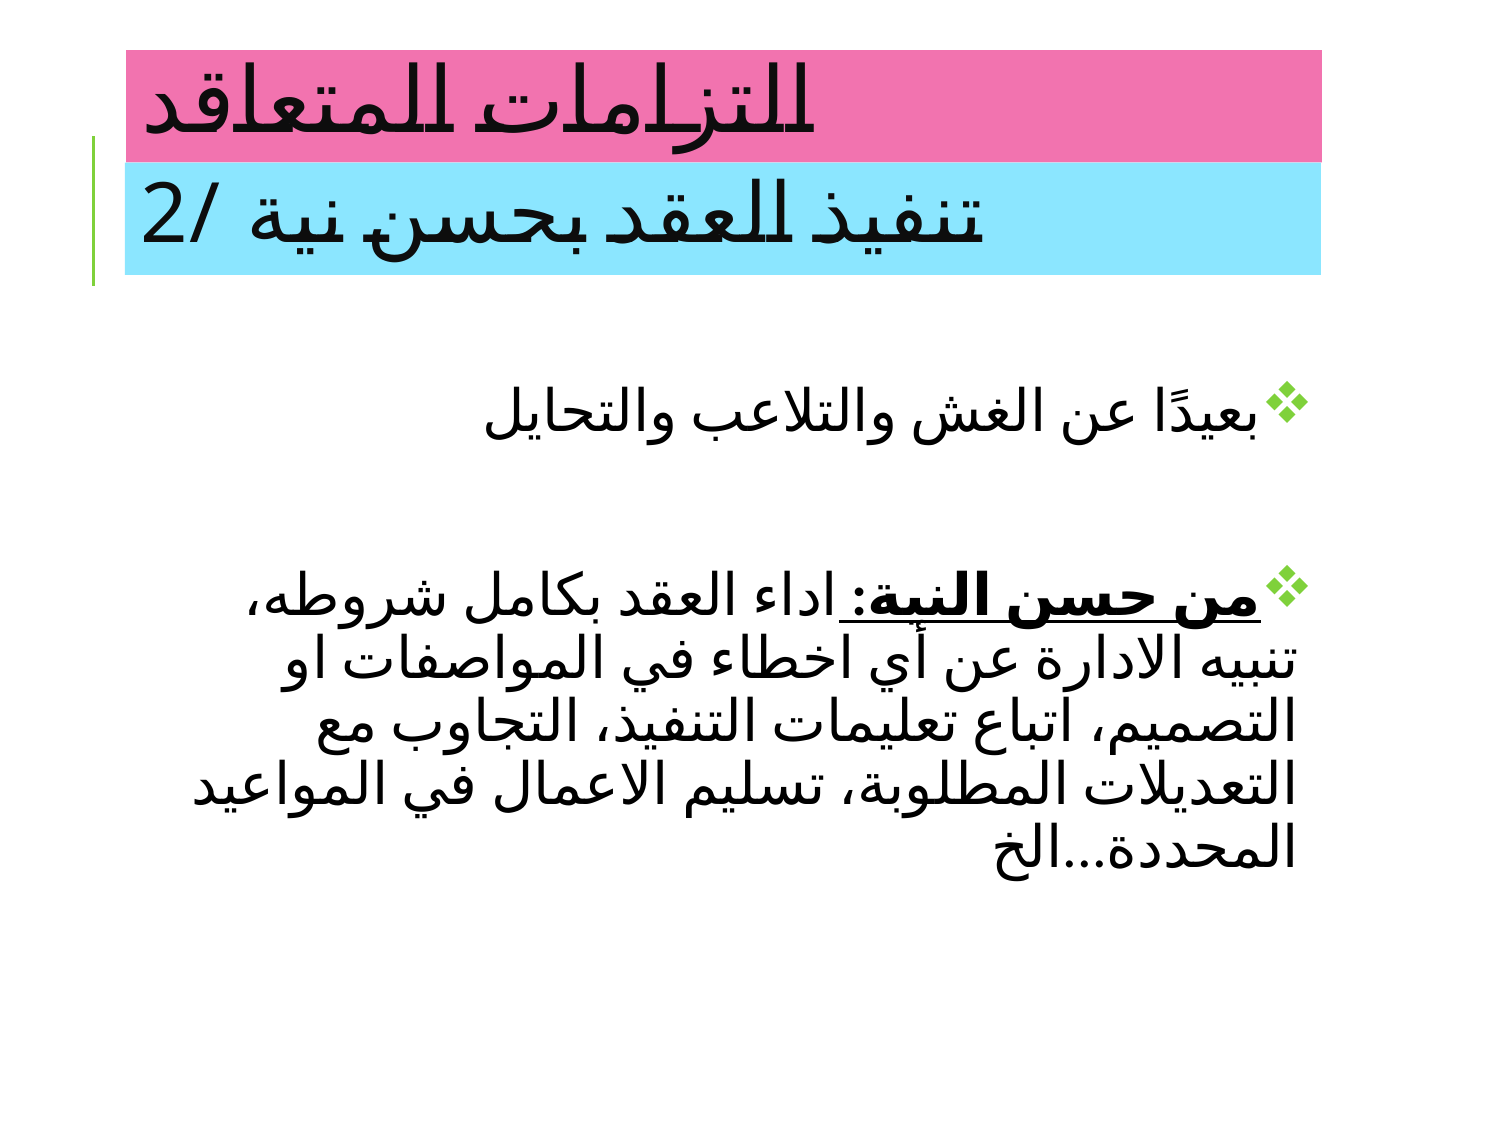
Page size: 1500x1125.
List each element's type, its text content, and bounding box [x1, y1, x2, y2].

text_box 2/ تنفيذ العقد بحسن نية [124, 162, 1321, 275]
title التزامات المتعاقد [126, 50, 1322, 163]
list بعيدًا عن الغش والتلاعب والتحايل من حسن النية: اداء العقد بكامل شروطه، تنبيه الادارة عن أي اخطاء في المواصفات او التصميم، اتباع تعليمات التنفيذ، التجاوب مع التعديلات المطلوبة، تسليم الاعمال في المواعيد المحددة...الخ [126, 275, 1322, 1035]
